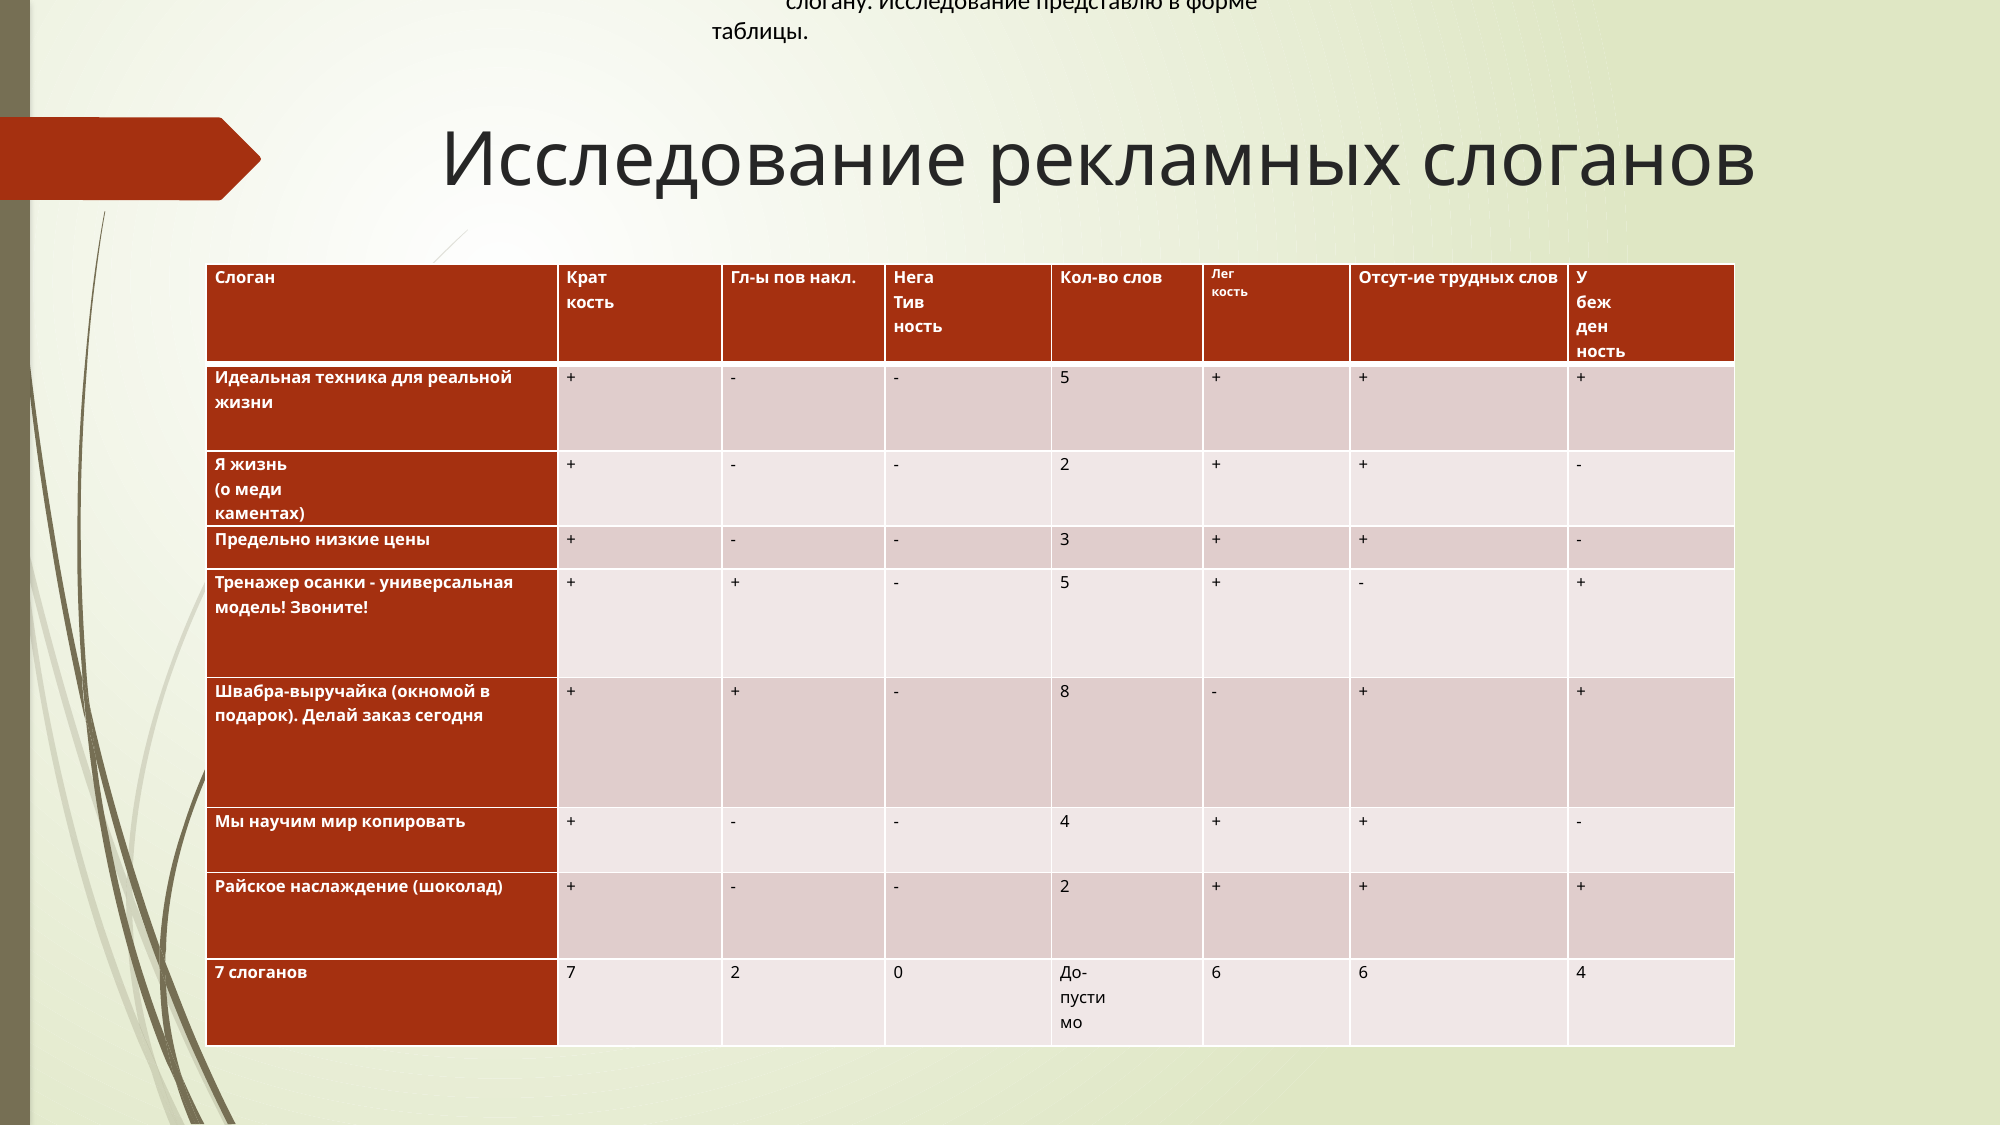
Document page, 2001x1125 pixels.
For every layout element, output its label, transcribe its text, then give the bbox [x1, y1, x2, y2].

table_cell - [886, 873, 1051, 958]
table_cell + [1351, 527, 1567, 568]
table_cell + [559, 873, 721, 958]
table_header Слоган [207, 265, 557, 361]
table_cell + [1569, 570, 1734, 677]
table_cell - [886, 527, 1051, 568]
table_cell + [559, 808, 721, 872]
table_cell Райское наслаждение (шоколад) [207, 873, 557, 958]
table_header Лег кость [1204, 265, 1349, 361]
table_cell + [1351, 367, 1567, 450]
table_cell + [559, 367, 721, 450]
table_cell - [1569, 527, 1734, 568]
table_cell + [1204, 873, 1349, 958]
table_cell + [559, 678, 721, 807]
table_cell 5 [1052, 570, 1202, 677]
table_cell + [723, 678, 884, 807]
table_cell + [1204, 527, 1349, 568]
table_cell + [1569, 873, 1734, 958]
title Исследование рекламных слоганов [425, 102, 1888, 313]
table_cell - [1569, 808, 1734, 872]
table_cell - [886, 808, 1051, 872]
table_cell - [886, 570, 1051, 677]
text_box слогану. Исследование представлю в форме таблицы. [697, 0, 1303, 83]
table_cell + [1569, 678, 1734, 807]
table_cell 2 [723, 960, 884, 1045]
table_cell Я жизнь (о меди каментах) [207, 452, 557, 525]
table_cell 4 [1052, 808, 1202, 872]
table_cell Швабра-выручайка (окномой в подарок). Делай заказ сегодня [207, 678, 557, 807]
table_cell - [1351, 570, 1567, 677]
table_cell - [723, 873, 884, 958]
table_cell Предельно низкие цены [207, 527, 557, 568]
table_cell 8 [1052, 678, 1202, 807]
table_cell Идеальная техника для реальной жизни [207, 367, 557, 450]
table_cell 5 [1052, 367, 1202, 450]
table_cell 2 [1052, 452, 1202, 525]
table_cell До- пусти мо [1052, 960, 1202, 1045]
table_cell 6 [1204, 960, 1349, 1045]
table_cell 7 слоганов [207, 960, 557, 1045]
table_cell - [723, 452, 884, 525]
table_cell + [1351, 873, 1567, 958]
table_cell 7 [559, 960, 721, 1045]
table_cell - [886, 678, 1051, 807]
table_cell - [723, 808, 884, 872]
table_header У беж ден ность [1569, 265, 1734, 361]
table_header Гл-ы пов накл. [723, 265, 884, 361]
table_cell + [1351, 808, 1567, 872]
table_cell + [1204, 367, 1349, 450]
table_cell 6 [1351, 960, 1567, 1045]
table_header Крат кость [559, 265, 721, 361]
table_cell + [1204, 808, 1349, 872]
table_header Отсут-ие трудных слов [1351, 265, 1567, 361]
table_cell - [1204, 678, 1349, 807]
table_cell + [559, 452, 721, 525]
table_cell - [886, 452, 1051, 525]
table_cell 4 [1569, 960, 1734, 1045]
table_cell 0 [886, 960, 1051, 1045]
table_cell 3 [1052, 527, 1202, 568]
table_cell + [723, 570, 884, 677]
table_cell - [723, 367, 884, 450]
table_cell + [559, 527, 721, 568]
table_cell + [559, 570, 721, 677]
table_cell 2 [1052, 873, 1202, 958]
table_cell - [1569, 452, 1734, 525]
table_cell + [1351, 678, 1567, 807]
table_cell Тренажер осанки - универсальная модель! Звоните! [207, 570, 557, 677]
table_cell + [1569, 367, 1734, 450]
table_cell - [723, 527, 884, 568]
table_cell + [1204, 570, 1349, 677]
table_header Нега Тив ность [886, 265, 1051, 361]
table_cell + [1351, 452, 1567, 525]
table_cell + [1204, 452, 1349, 525]
table_header Кол-во слов [1052, 265, 1202, 361]
table_cell - [886, 367, 1051, 450]
table_cell Мы научим мир копировать [207, 808, 557, 872]
